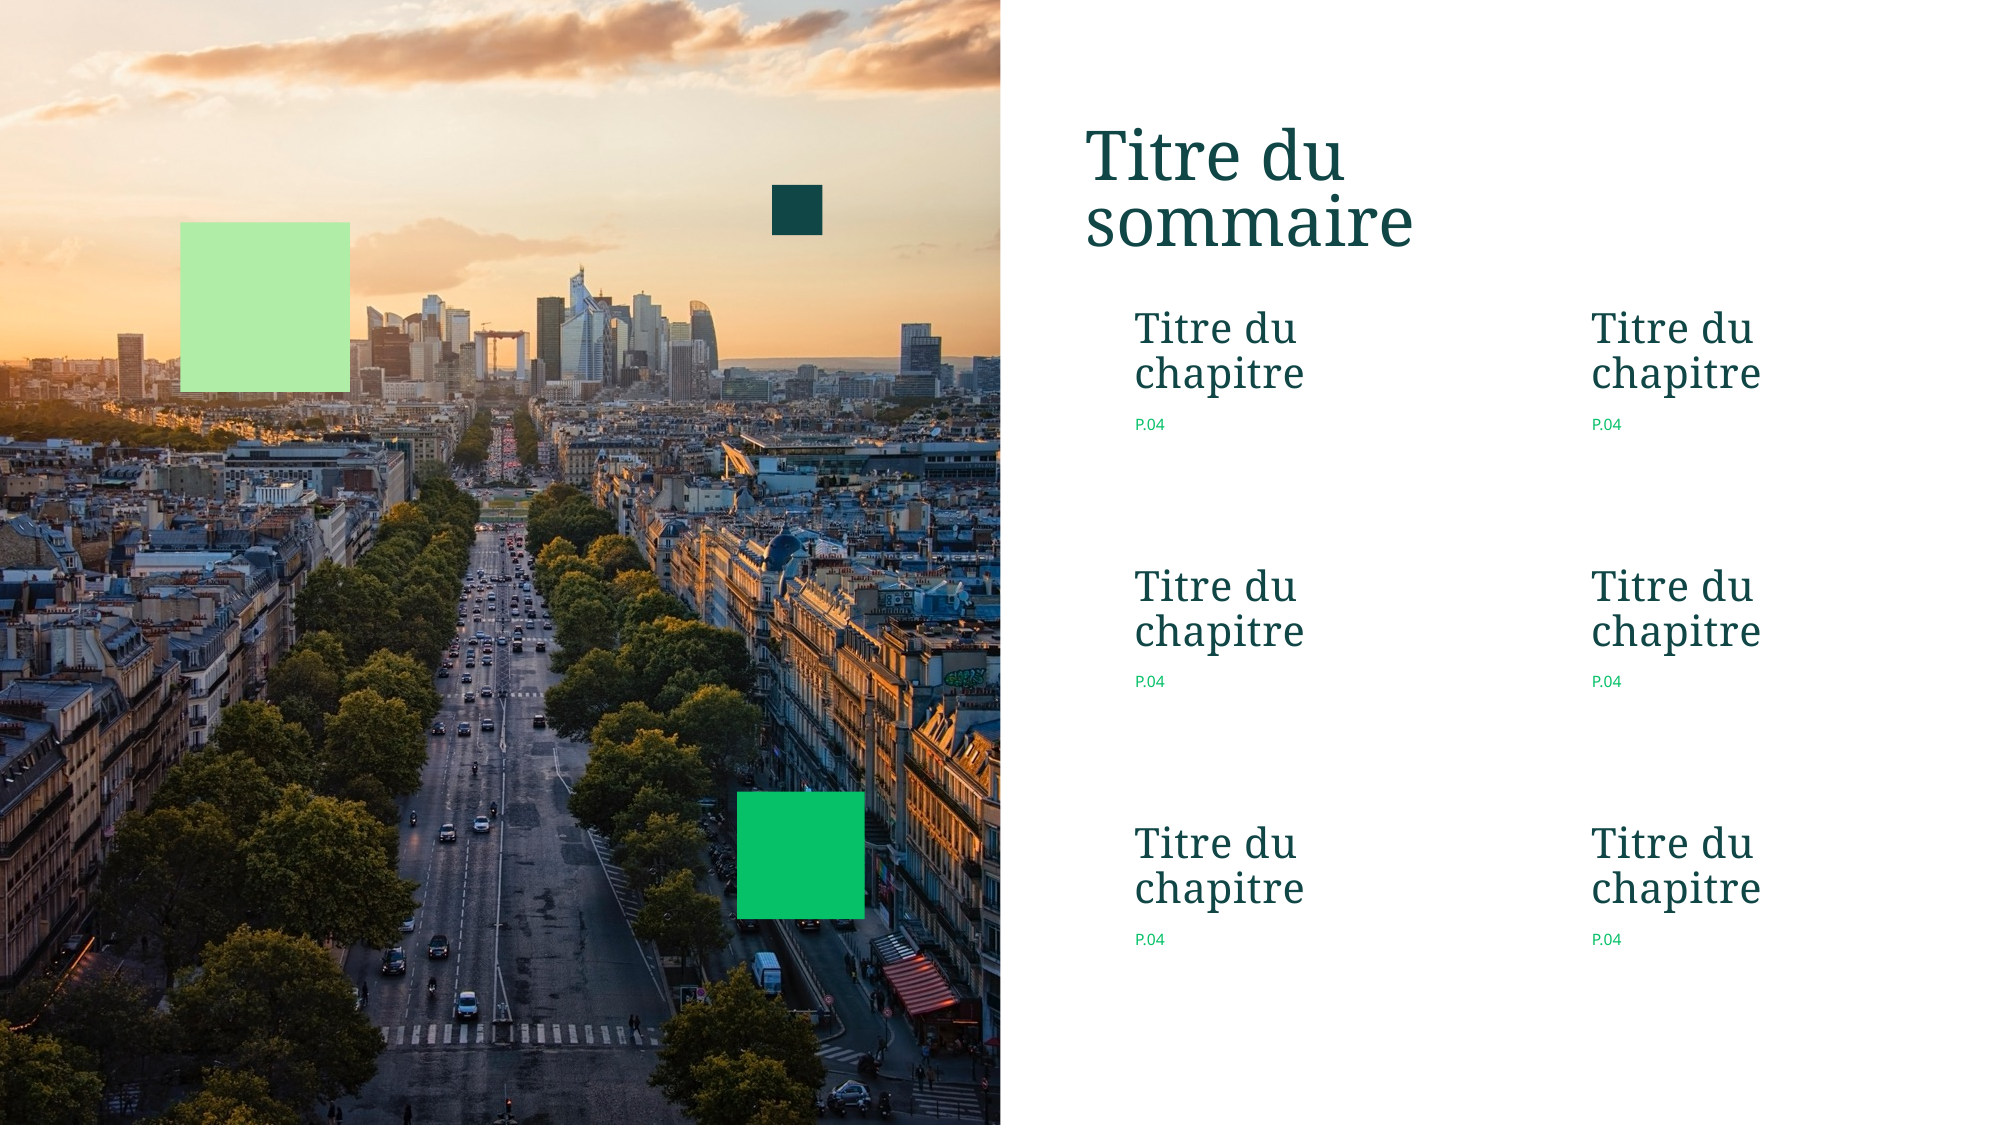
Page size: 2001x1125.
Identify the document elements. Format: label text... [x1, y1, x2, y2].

list Titre du chapitre P.04 [1134, 822, 1484, 1002]
picture [0, 0, 1001, 1125]
list Titre du chapitre P.04 [1591, 565, 1941, 744]
list Titre du chapitre P.04 [1591, 307, 1941, 487]
list Titre du chapitre P.04 [1591, 822, 1941, 1002]
title Titre du sommaire [1085, 127, 1722, 261]
list Titre du chapitre P.04 [1134, 307, 1484, 487]
list Titre du chapitre P.04 [1134, 565, 1484, 744]
